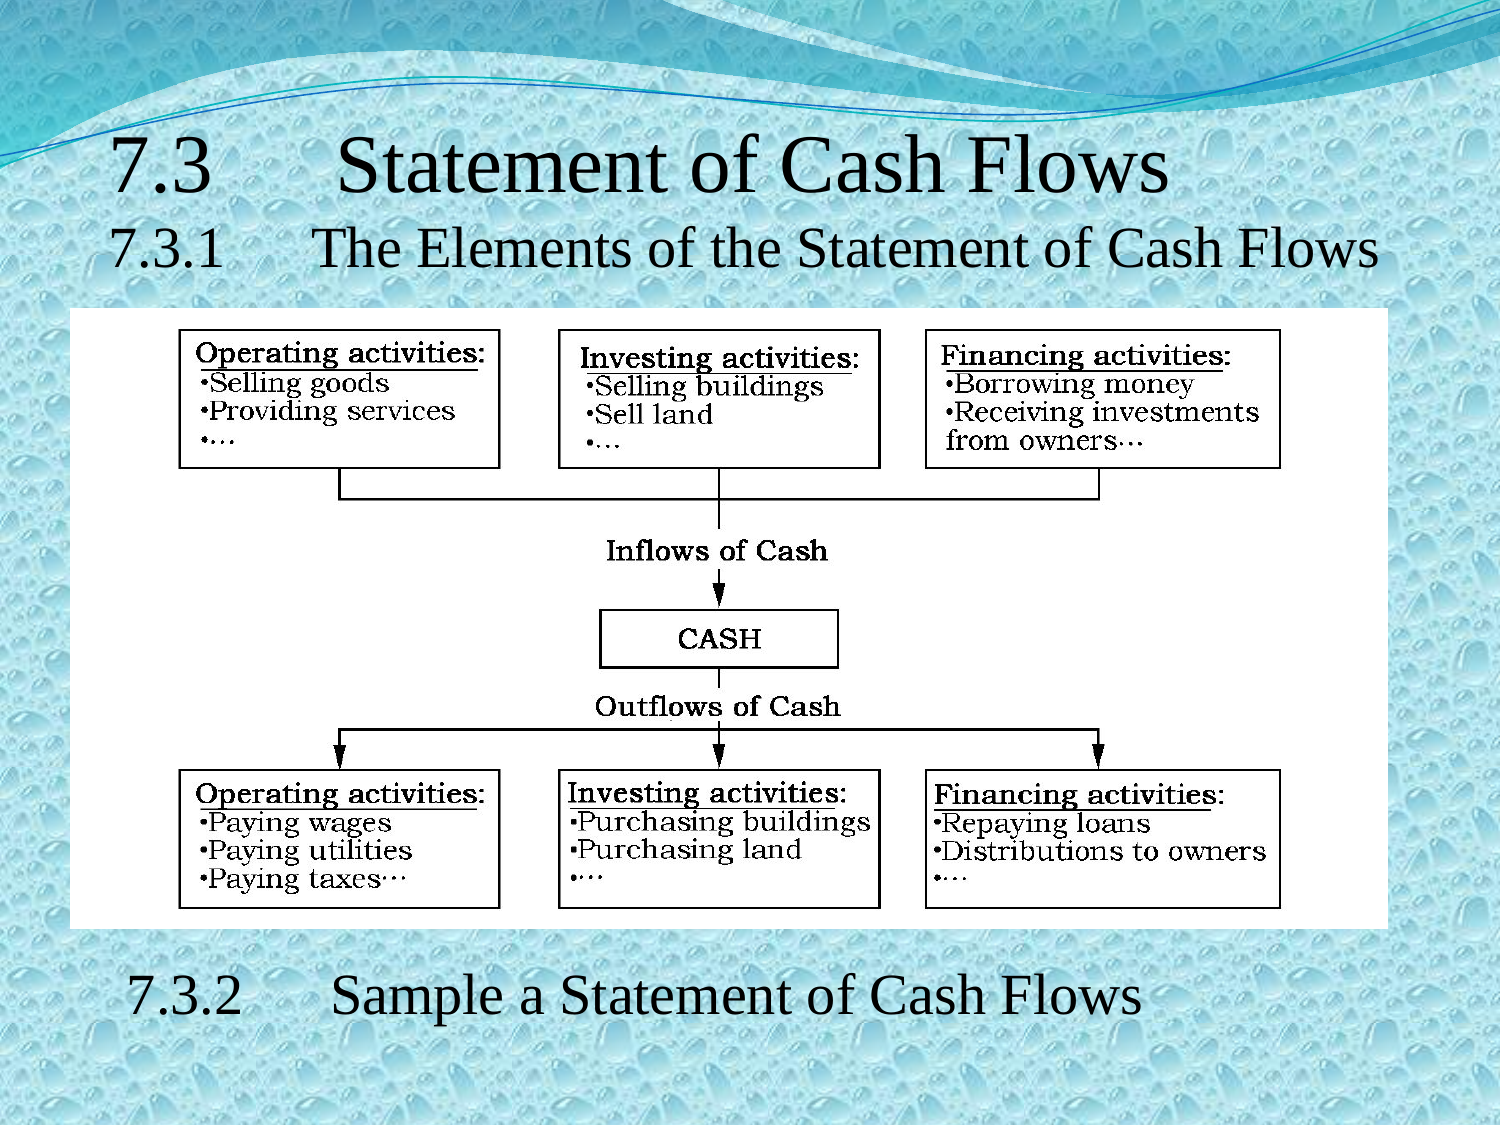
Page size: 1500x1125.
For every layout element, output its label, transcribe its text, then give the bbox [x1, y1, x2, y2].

picture [0, 255, 1500, 1125]
text_box 7.3 Statement of Cash Flows 7.3.1 The Elements of the Statement of Cash Flows [93, 101, 1442, 287]
text_box 7.3.2 Sample a Statement of Cash Flows [112, 949, 1376, 1034]
text_box [0, 0, 1500, 255]
